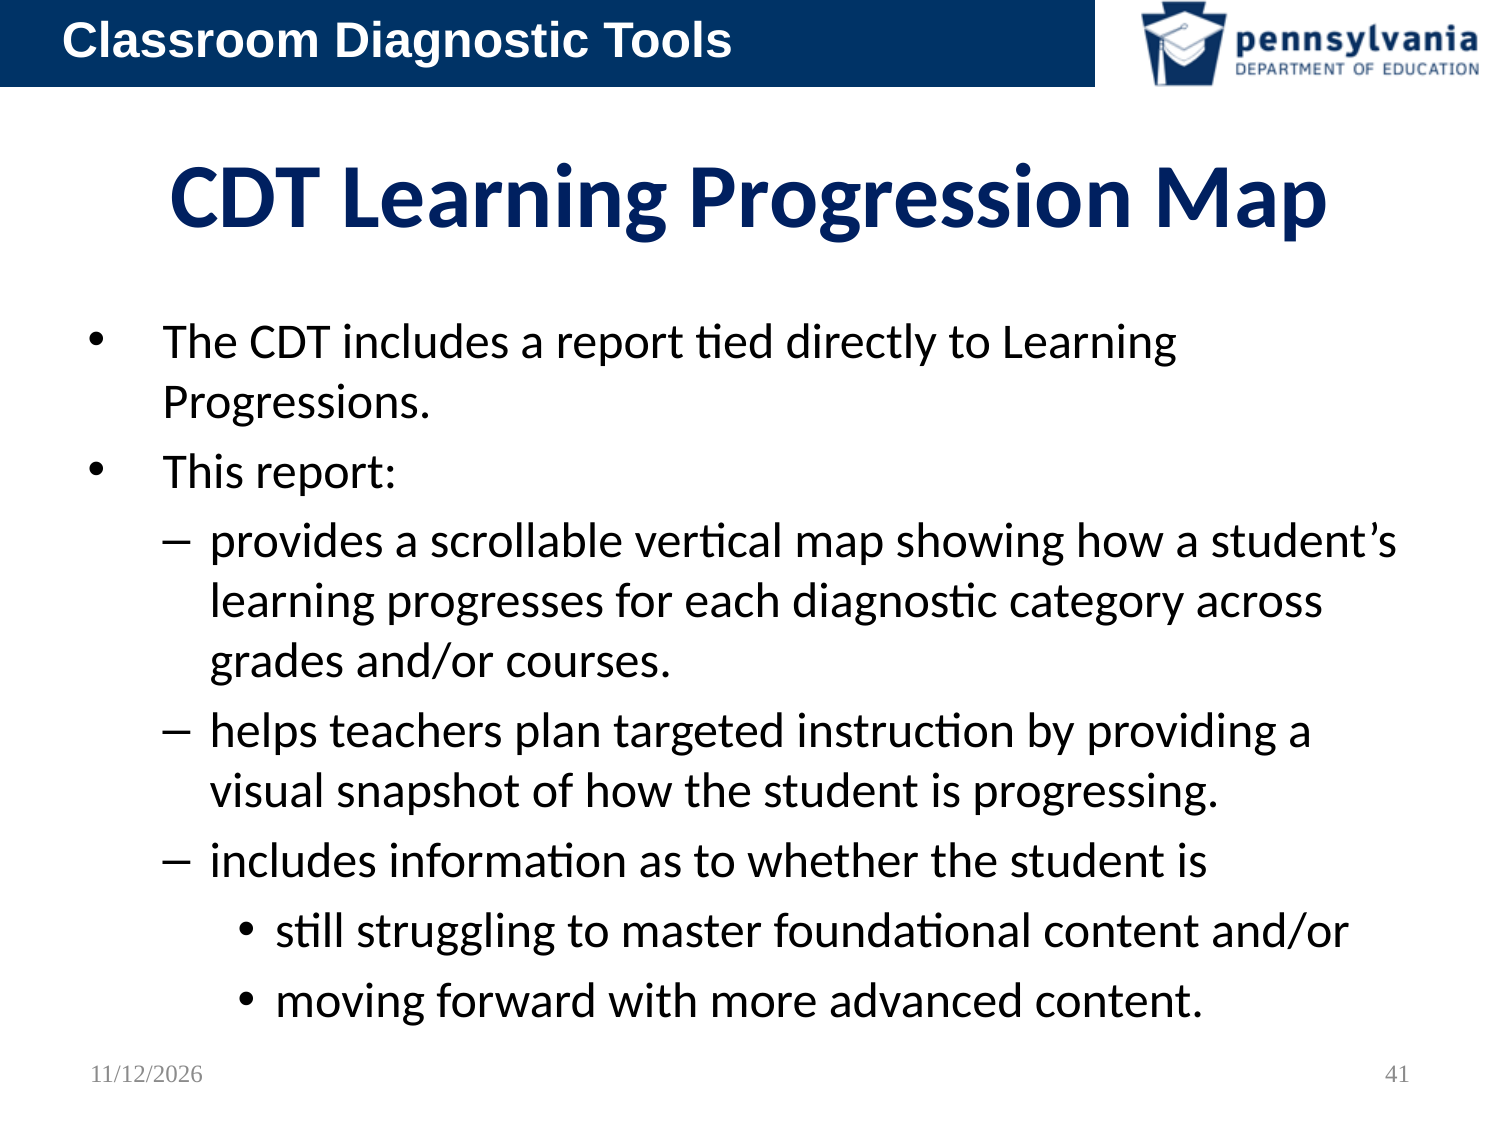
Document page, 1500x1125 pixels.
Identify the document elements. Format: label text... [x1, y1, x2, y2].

picture [1134, 0, 1485, 90]
title CDT Learning Progression Map [74, 41, 1426, 230]
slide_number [75, 1042, 425, 1103]
list The CDT includes a report tied directly to Learning Progressions. This report: provides a scrollable vertical map showing how a student’s learning progresses for each diagnostic category across grades and/or courses. helps teachers plan targeted instruction by providing a visual snapshot of how the student is progressing. includes information as to whether the student is still struggling to master foundational content and/or moving forward with more advanced content. [72, 300, 1441, 1125]
slide_number 41 [1074, 1042, 1425, 1103]
